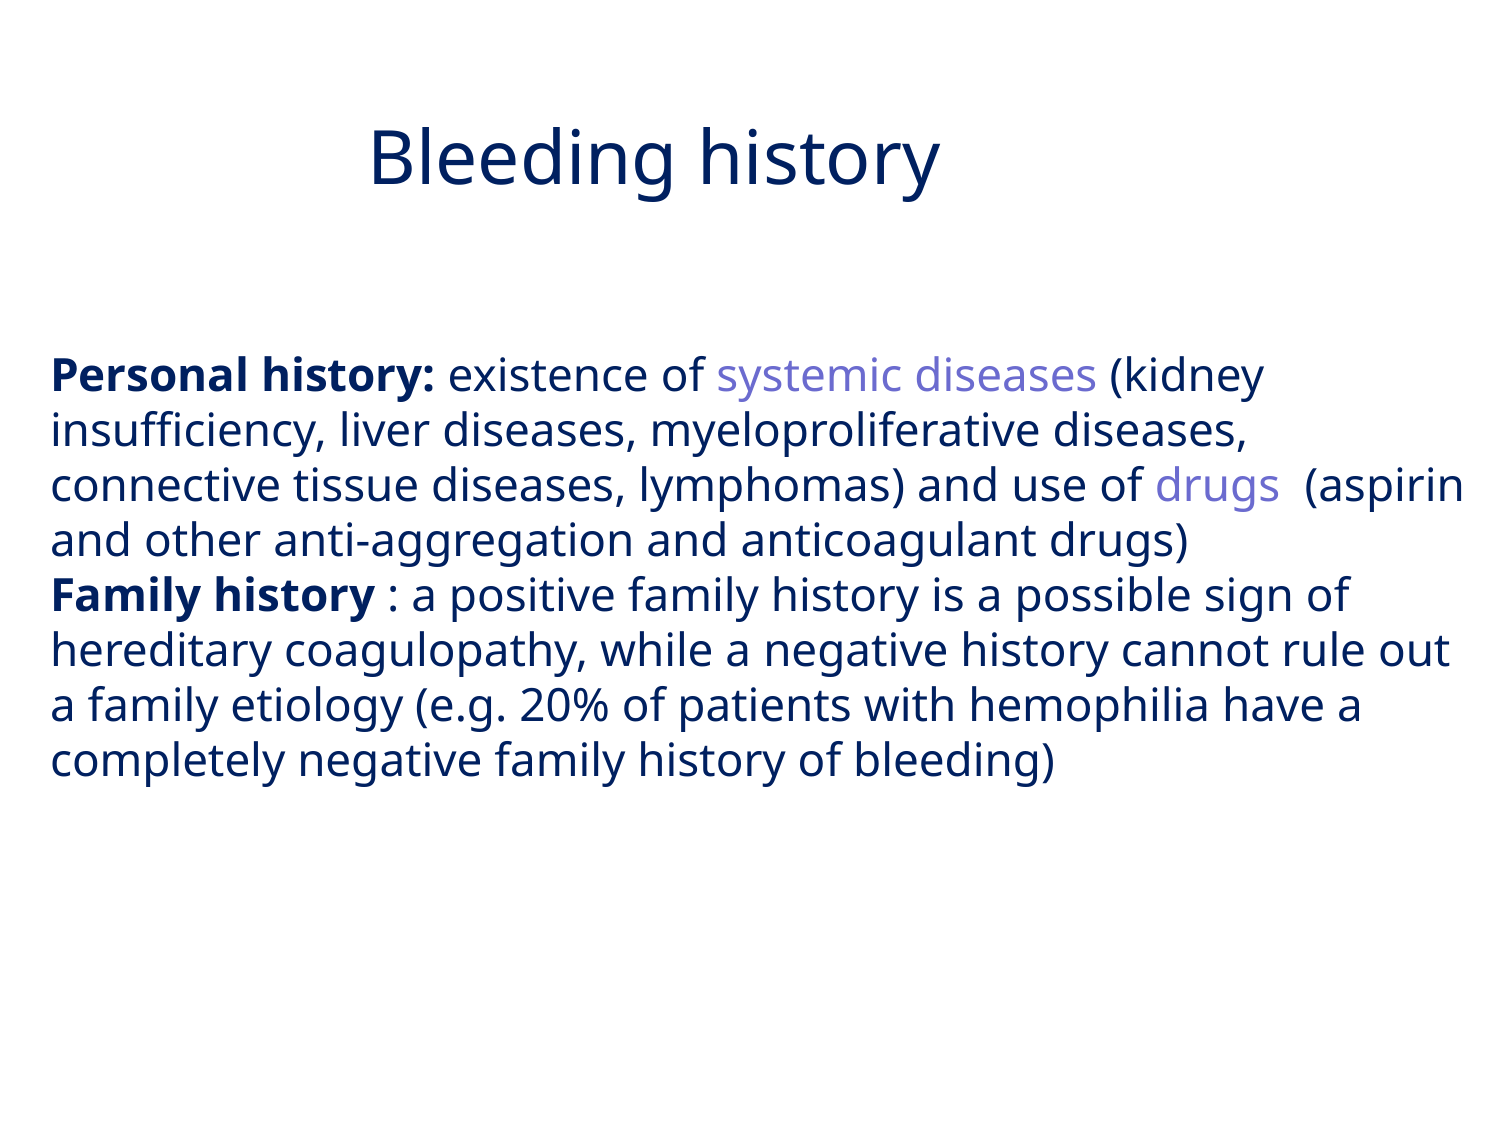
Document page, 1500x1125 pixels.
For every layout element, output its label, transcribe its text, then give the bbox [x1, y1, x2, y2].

text_box Bleeding history [35, 101, 1294, 252]
text_box Personal history: existence of systemic diseases (kidney insufficiency, liver diseases, myeloproliferative diseases, connective tissue diseases, lymphomas) and use of drugs (aspirin and other anti-aggregation and anticoagulant drugs) Family history : a positive family history is a possible sign of hereditary coagulopathy, while a negative history cannot rule out a family etiology (e.g. 20% of patients with hemophilia have a completely negative family history of bleeding) [35, 338, 1500, 793]
